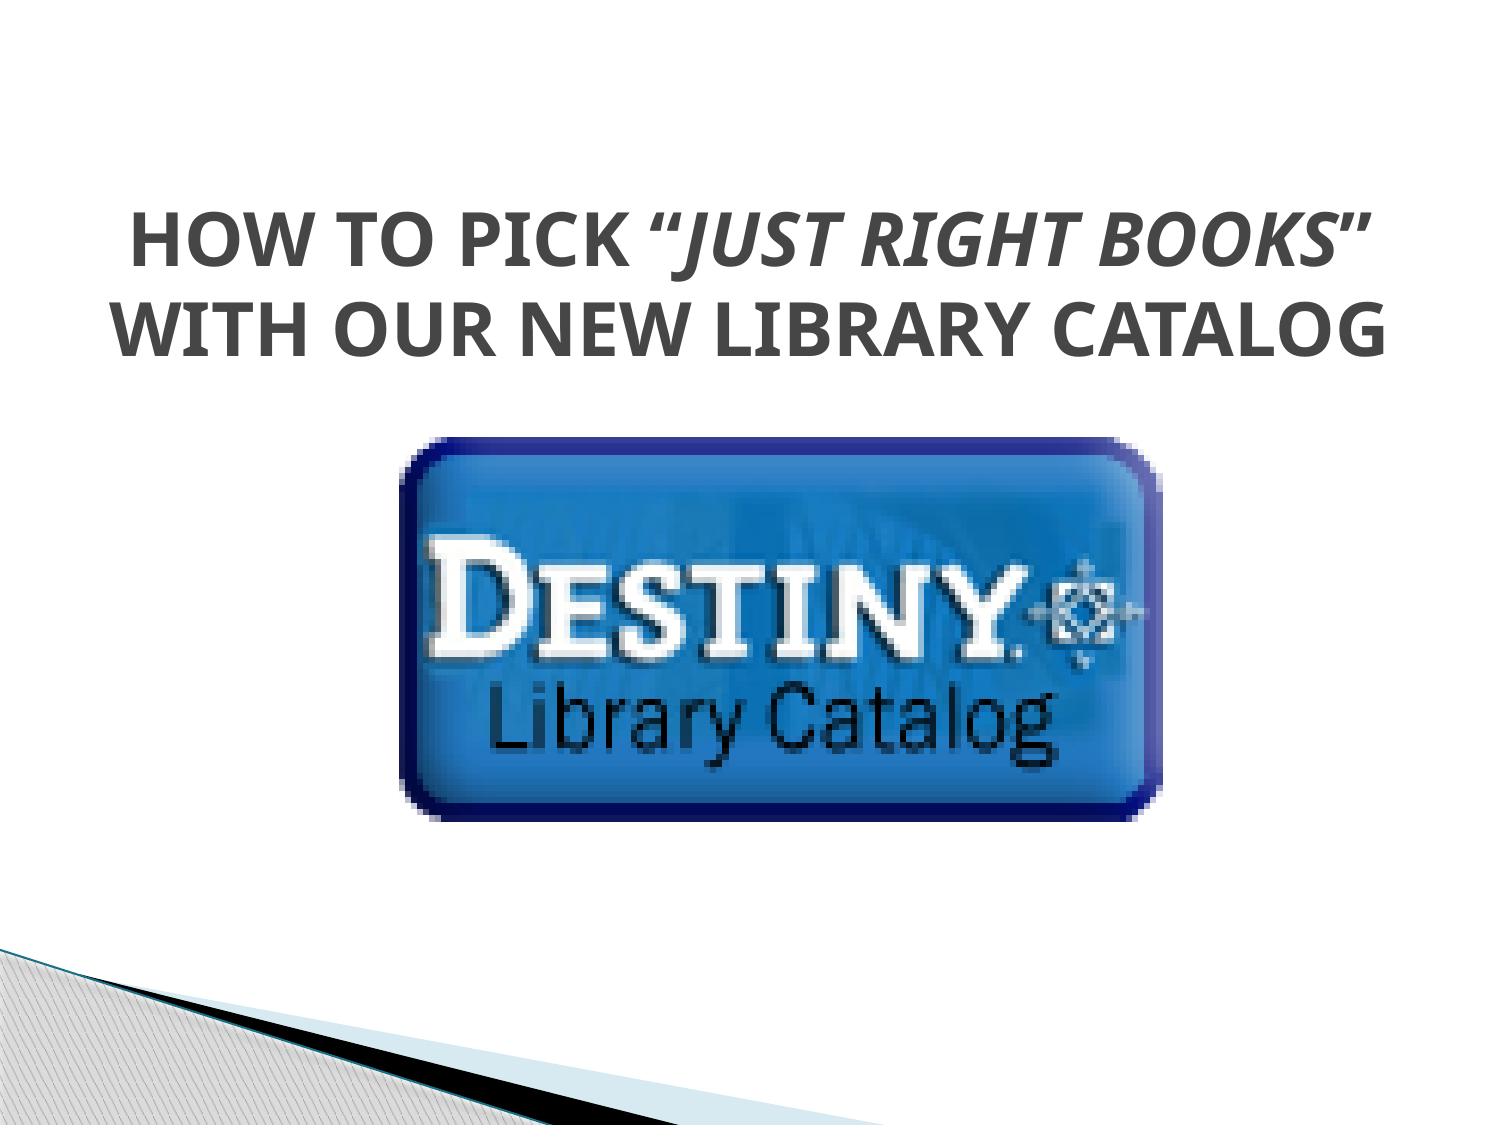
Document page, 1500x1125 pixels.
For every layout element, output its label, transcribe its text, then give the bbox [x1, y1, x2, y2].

picture [399, 437, 1163, 822]
title HOW TO PICK “JUST RIGHT BOOKS” WITH OUR NEW LIBRARY CATALOG [75, 187, 1425, 375]
